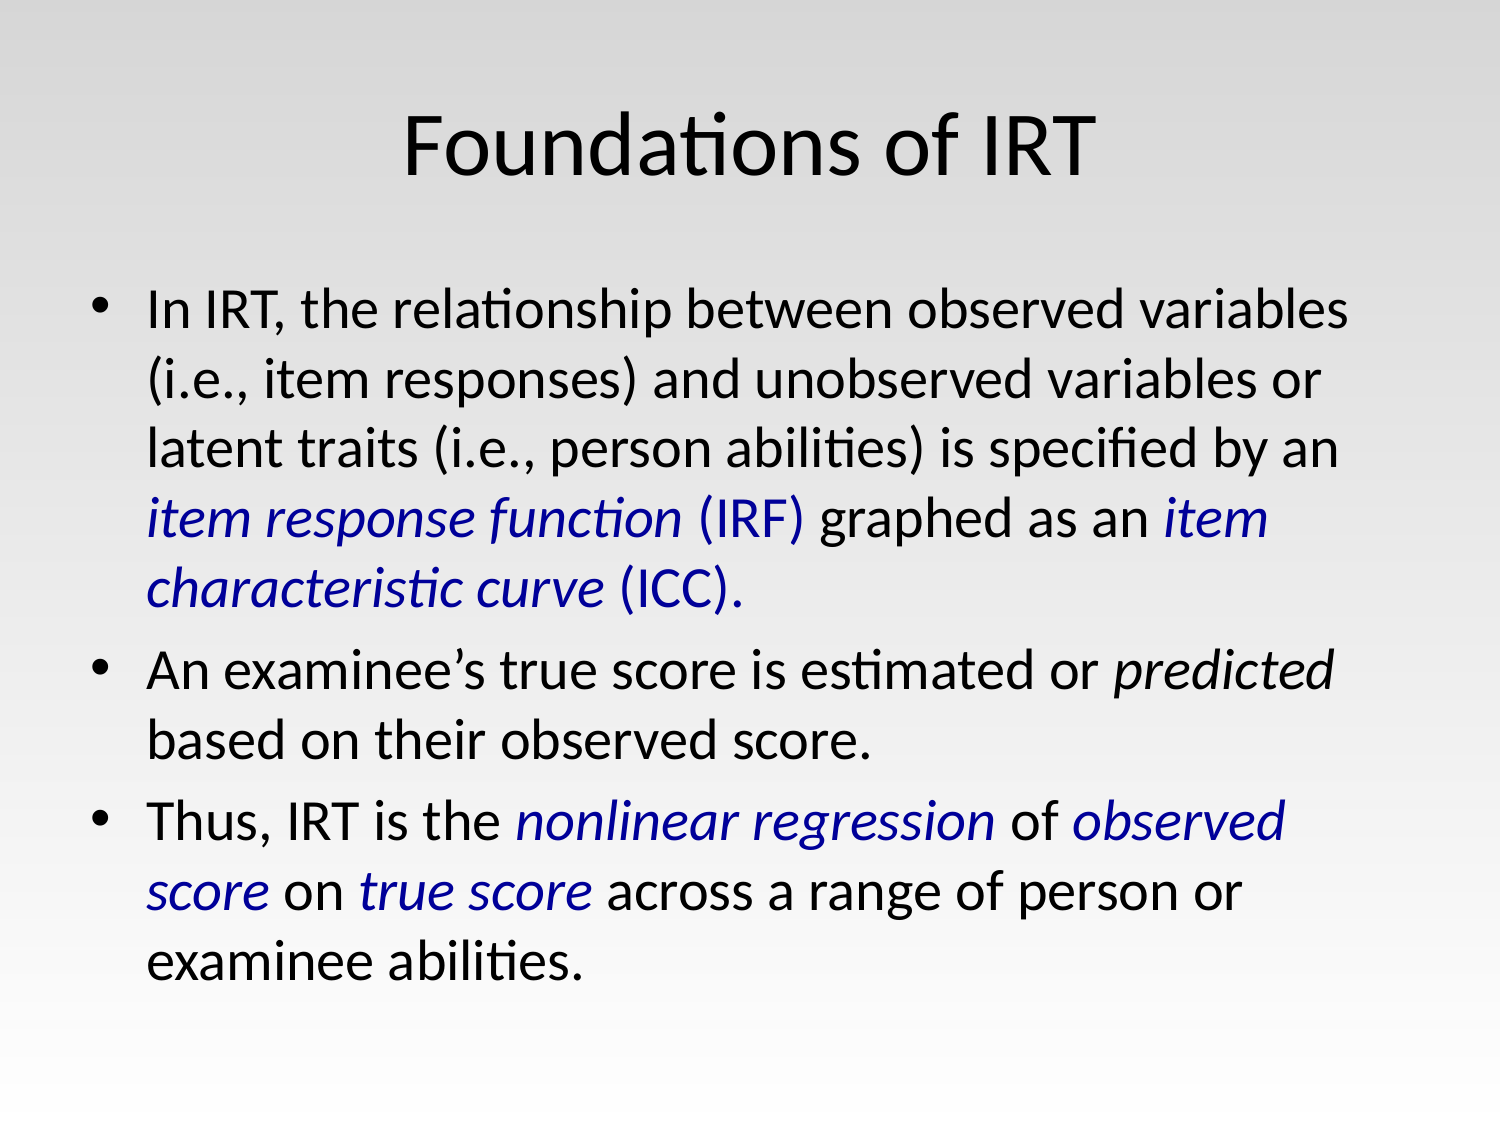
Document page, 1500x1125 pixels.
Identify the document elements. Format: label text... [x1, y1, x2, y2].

title Foundations of IRT [75, 45, 1425, 233]
list In IRT, the relationship between observed variables (i.e., item responses) and unobserved variables or latent traits (i.e., person abilities) is specified by an item response function (IRF) graphed as an item characteristic curve (ICC). An examinee’s true score is estimated or predicted based on their observed score. Thus, IRT is the nonlinear regression of observed score on true score across a range of person or examinee abilities. [75, 262, 1425, 1005]
